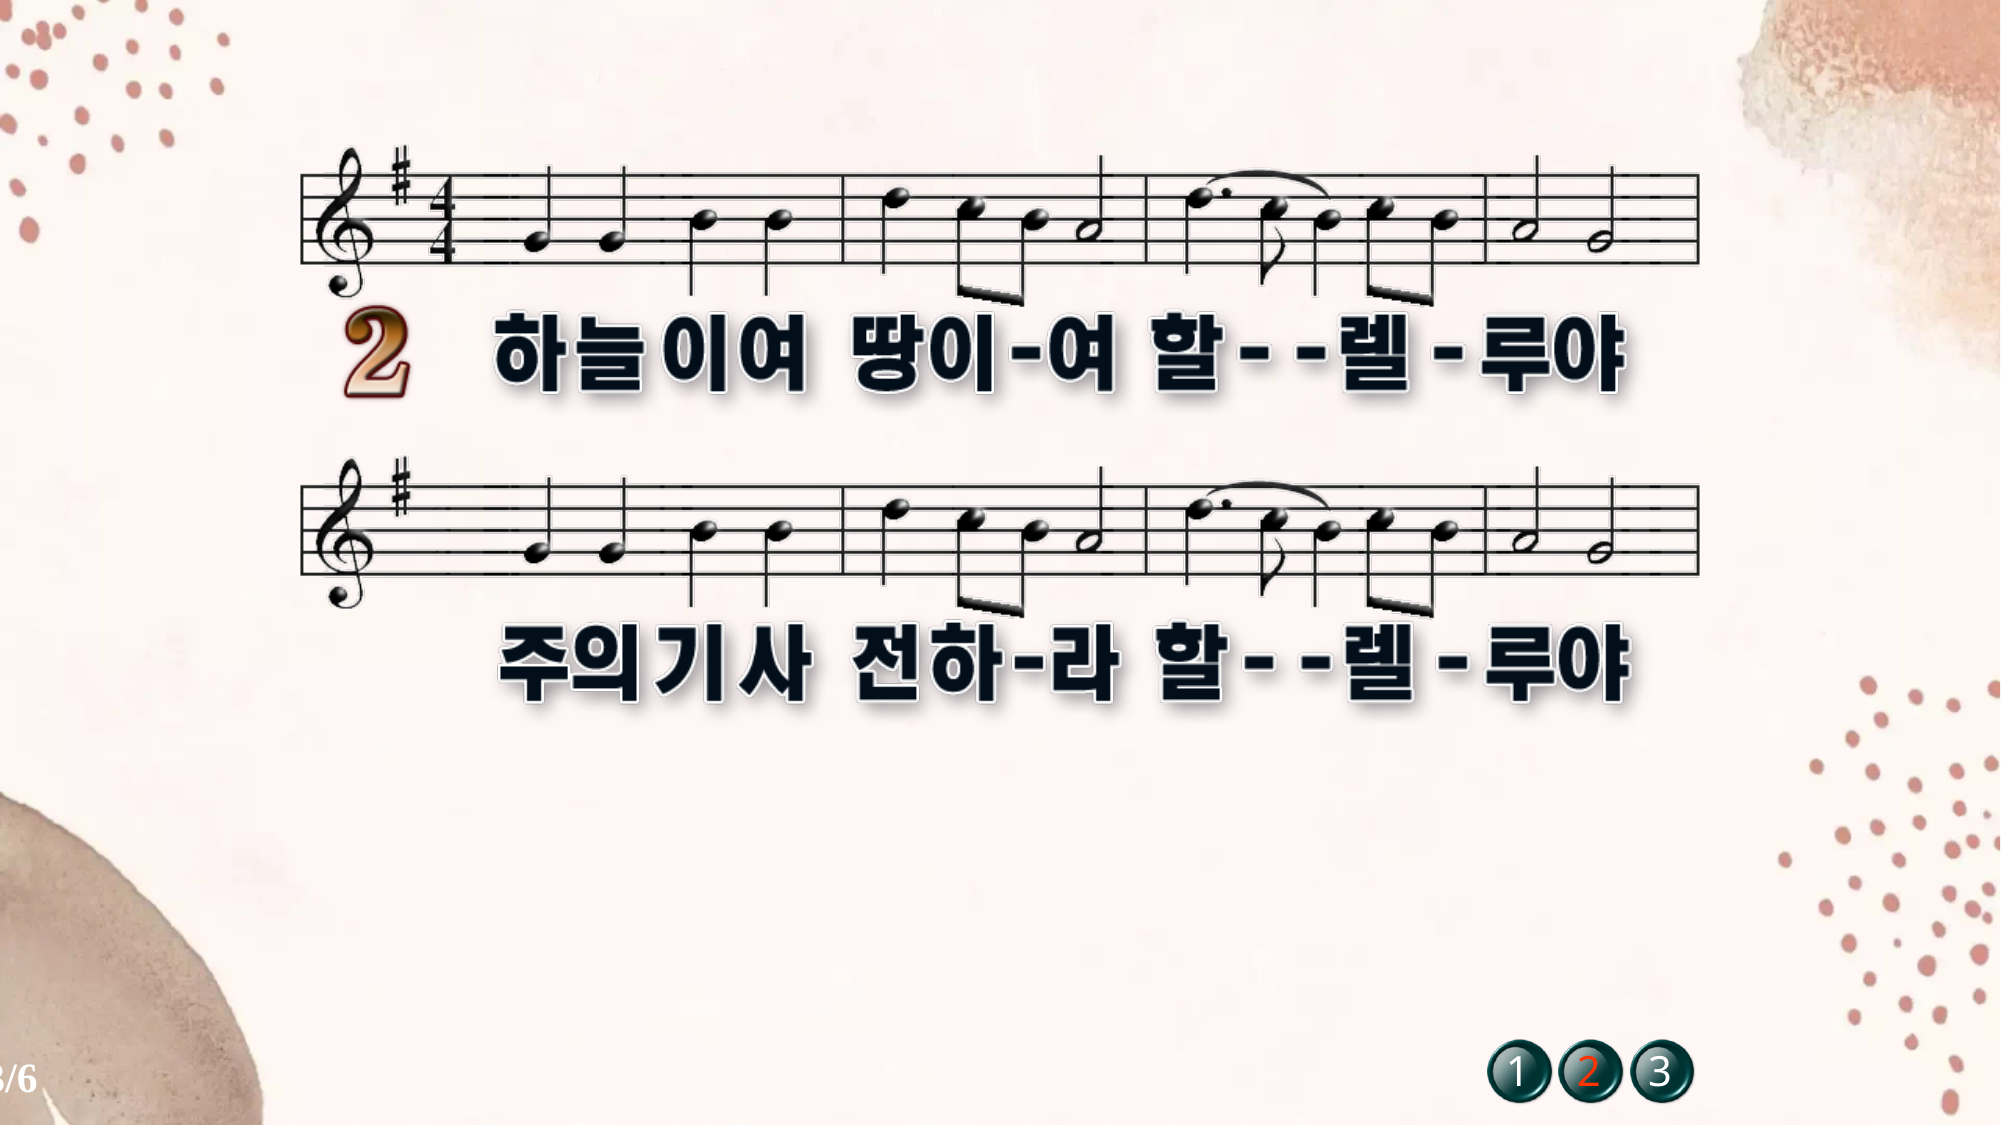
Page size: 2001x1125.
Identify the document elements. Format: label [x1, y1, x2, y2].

picture [0, 0, 2001, 1125]
text_box [1484, 1035, 1555, 1106]
text_box [1555, 1035, 1626, 1106]
text_box [1627, 1035, 1697, 1106]
